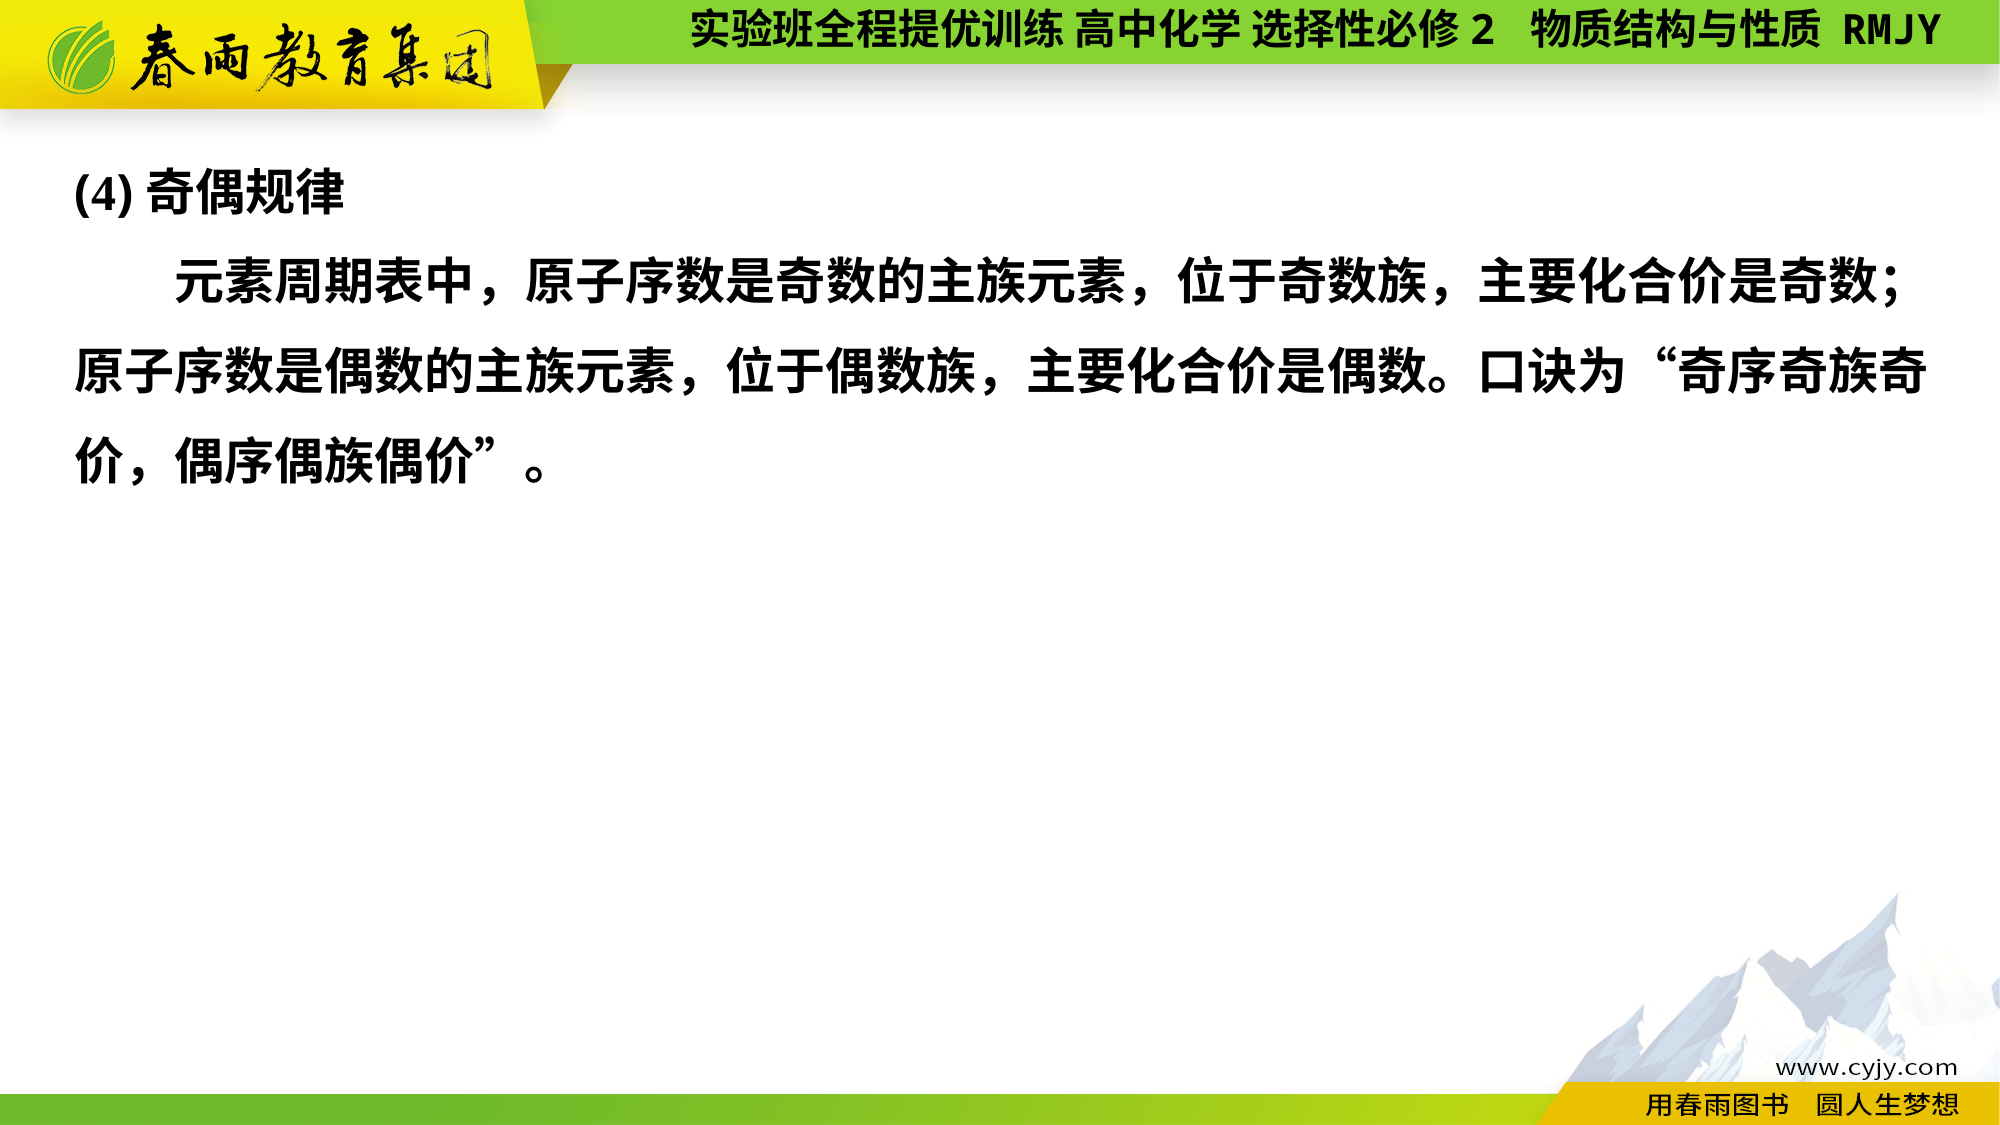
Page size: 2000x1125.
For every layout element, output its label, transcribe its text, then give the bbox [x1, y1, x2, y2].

picture [0, 0, 2000, 1125]
list (4)奇偶规律 元素周期表中，原子序数是奇数的主族元素，位于奇数族，主要化合价是奇数；原子序数是偶数的主族元素，位于偶数族，主要化合价是偶数。口诀为“奇序奇族奇价，偶序偶族偶价”。 [59, 122, 1944, 490]
